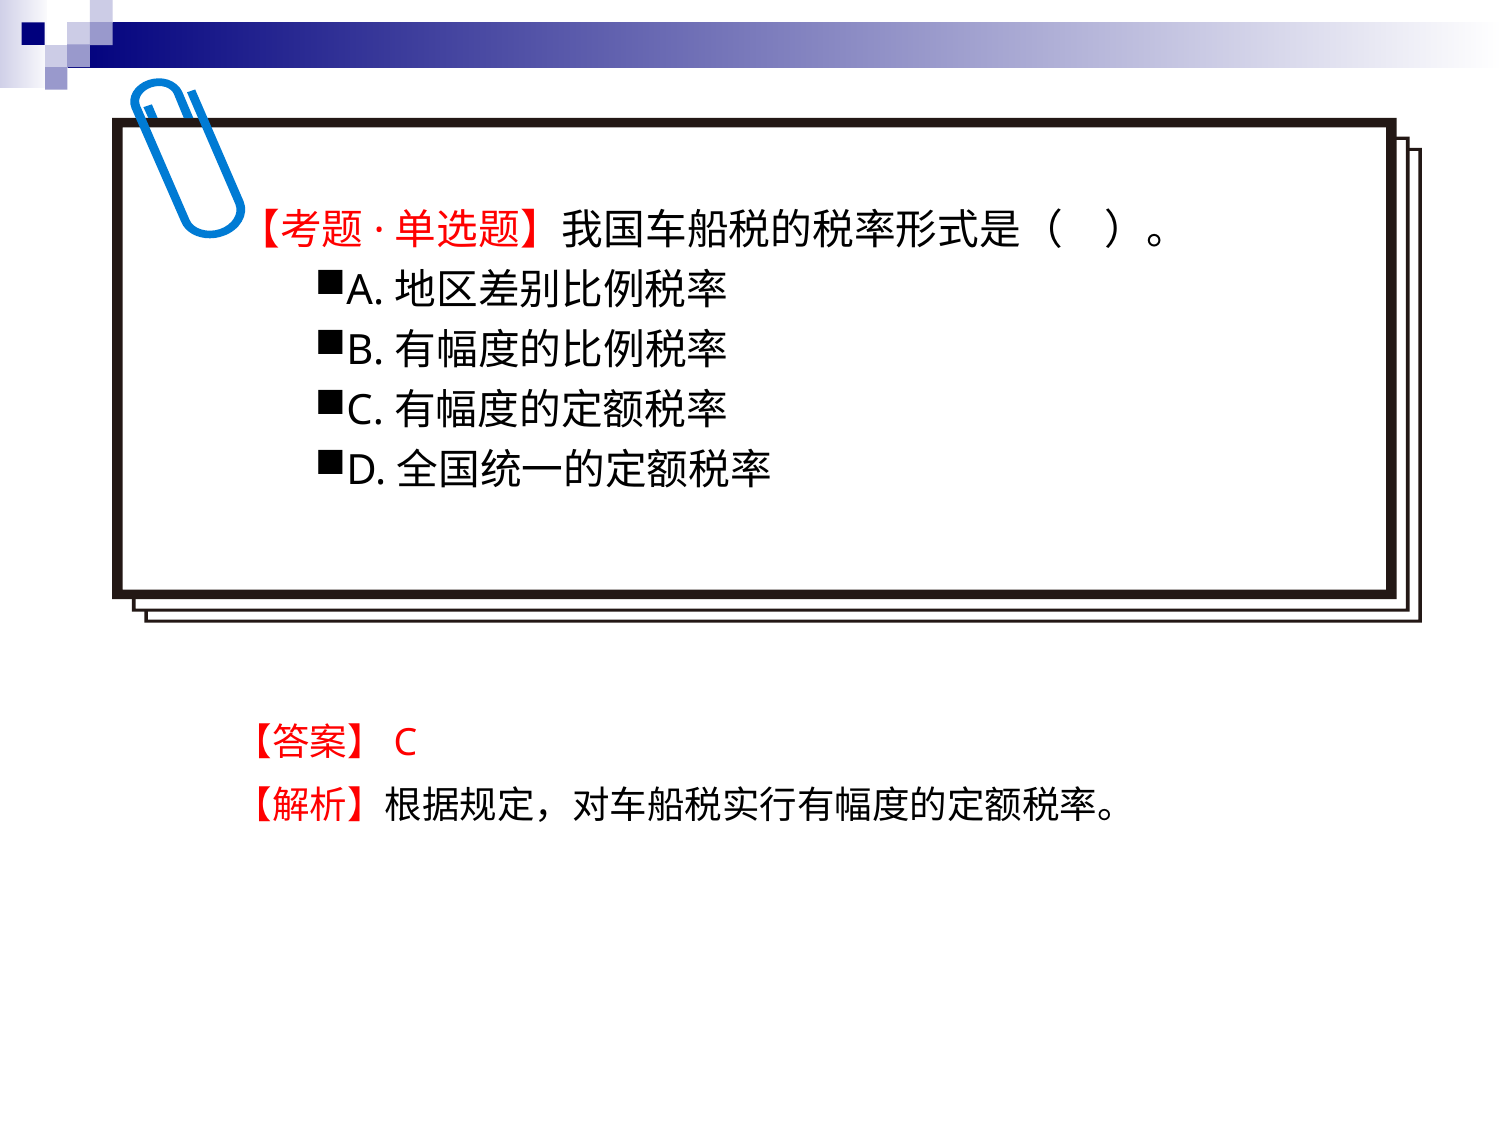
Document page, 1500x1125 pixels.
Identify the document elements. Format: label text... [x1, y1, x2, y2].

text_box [112, 78, 1424, 623]
text_box 【答案】C 【解析】根据规定，对车船税实行有幅度的定额税率。 [143, 692, 1414, 834]
